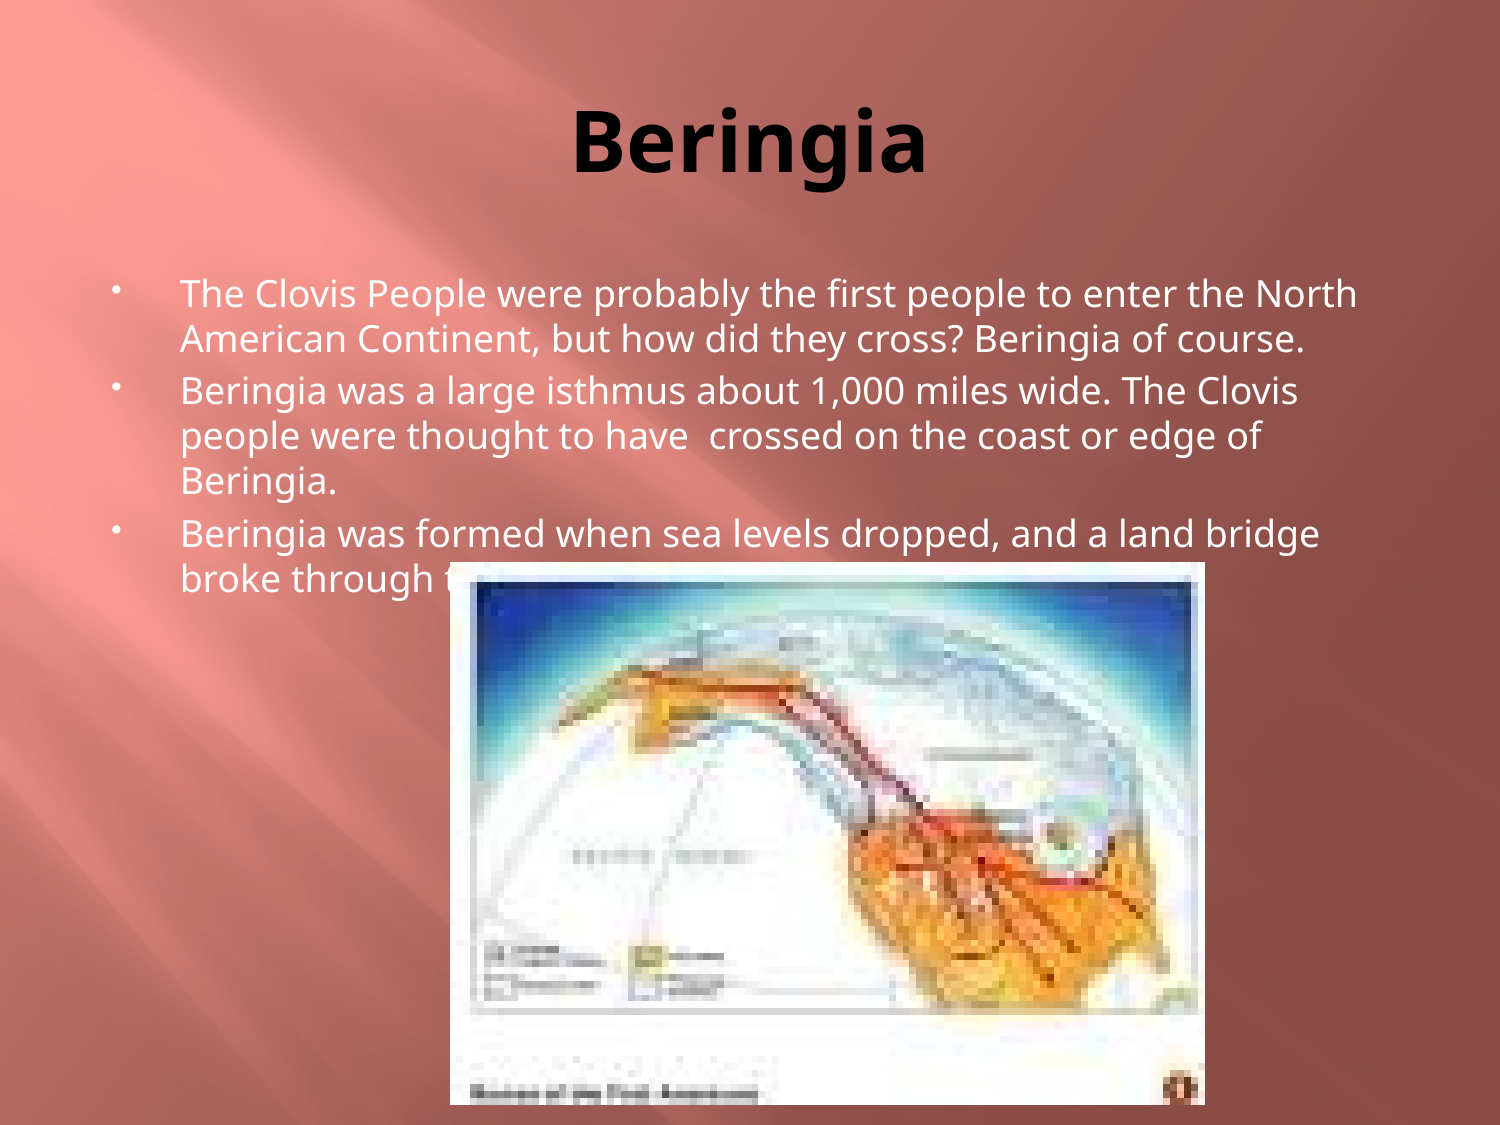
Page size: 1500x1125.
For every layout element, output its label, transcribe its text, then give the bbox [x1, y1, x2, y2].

title Beringia [75, 45, 1425, 233]
picture [449, 562, 1205, 1105]
list The Clovis People were probably the first people to enter the North American Continent, but how did they cross? Beringia of course. Beringia was a large isthmus about 1,000 miles wide. The Clovis people were thought to have crossed on the coast or edge of Beringia. Beringia was formed when sea levels dropped, and a land bridge broke through the surface. [75, 262, 1425, 1035]
